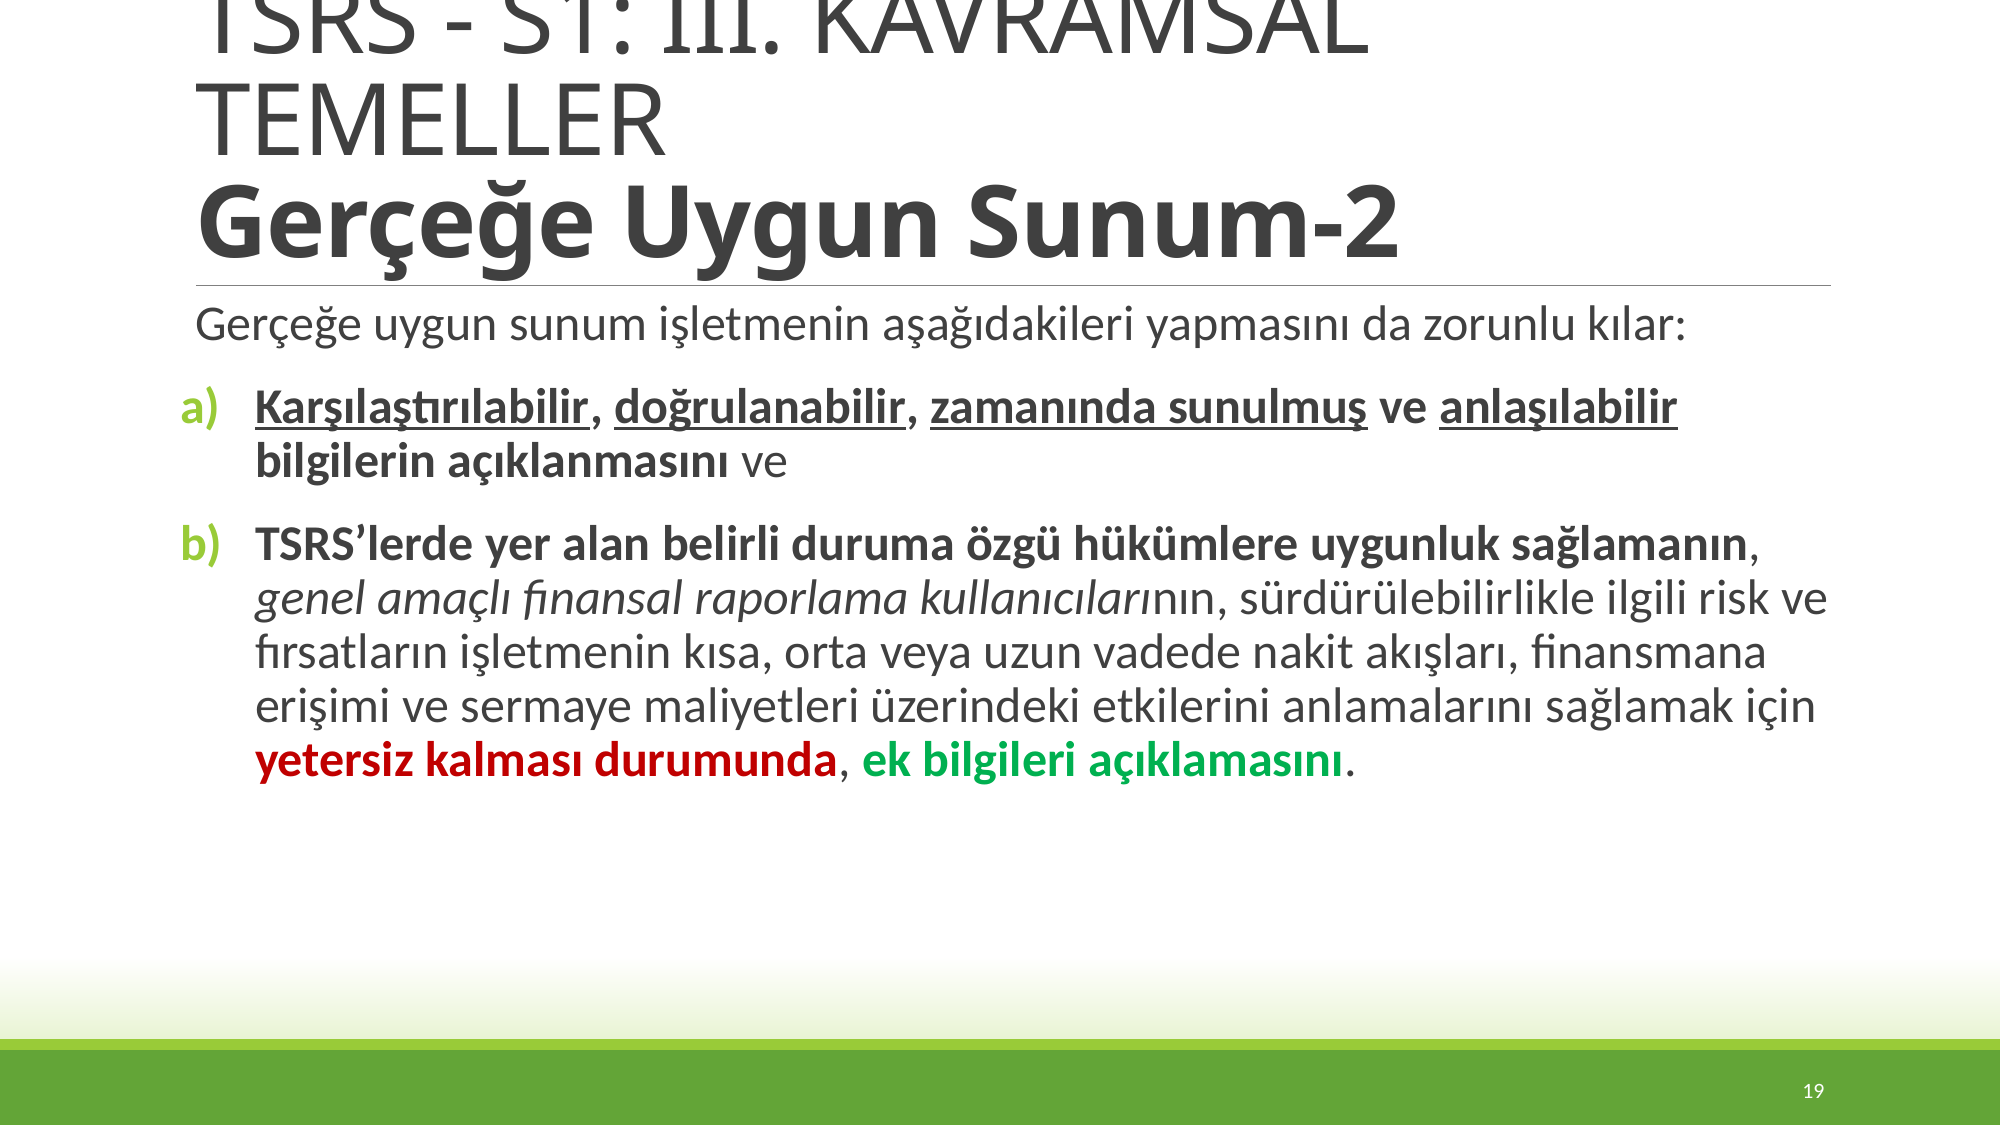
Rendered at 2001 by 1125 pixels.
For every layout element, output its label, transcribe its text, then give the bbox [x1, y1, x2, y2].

title TSRS - S1: III. KAVRAMSAL TEMELLER Gerçeğe Uygun Sunum-2 [180, 47, 1830, 285]
list Gerçeğe uygun sunum işletmenin aşağıdakileri yapmasını da zorunlu kılar: Karşılaştırılabilir, doğrulanabilir, zamanında sunulmuş ve anlaşılabilir bilgilerin açıklanmasını ve TSRS’lerde yer alan belirli duruma özgü hükümlere uygunluk sağlamanın, genel amaçlı finansal raporlama kullanıcılarının, sürdürülebilirlikle ilgili risk ve fırsatların işletmenin kısa, orta veya uzun vadede nakit akışları, finansmana erişimi ve sermaye maliyetleri üzerindeki etkilerini anlamalarını sağlamak için yetersiz kalması durumunda, ek bilgileri açıklamasını. [180, 289, 1840, 1059]
slide_number 19 [1624, 1059, 1840, 1120]
